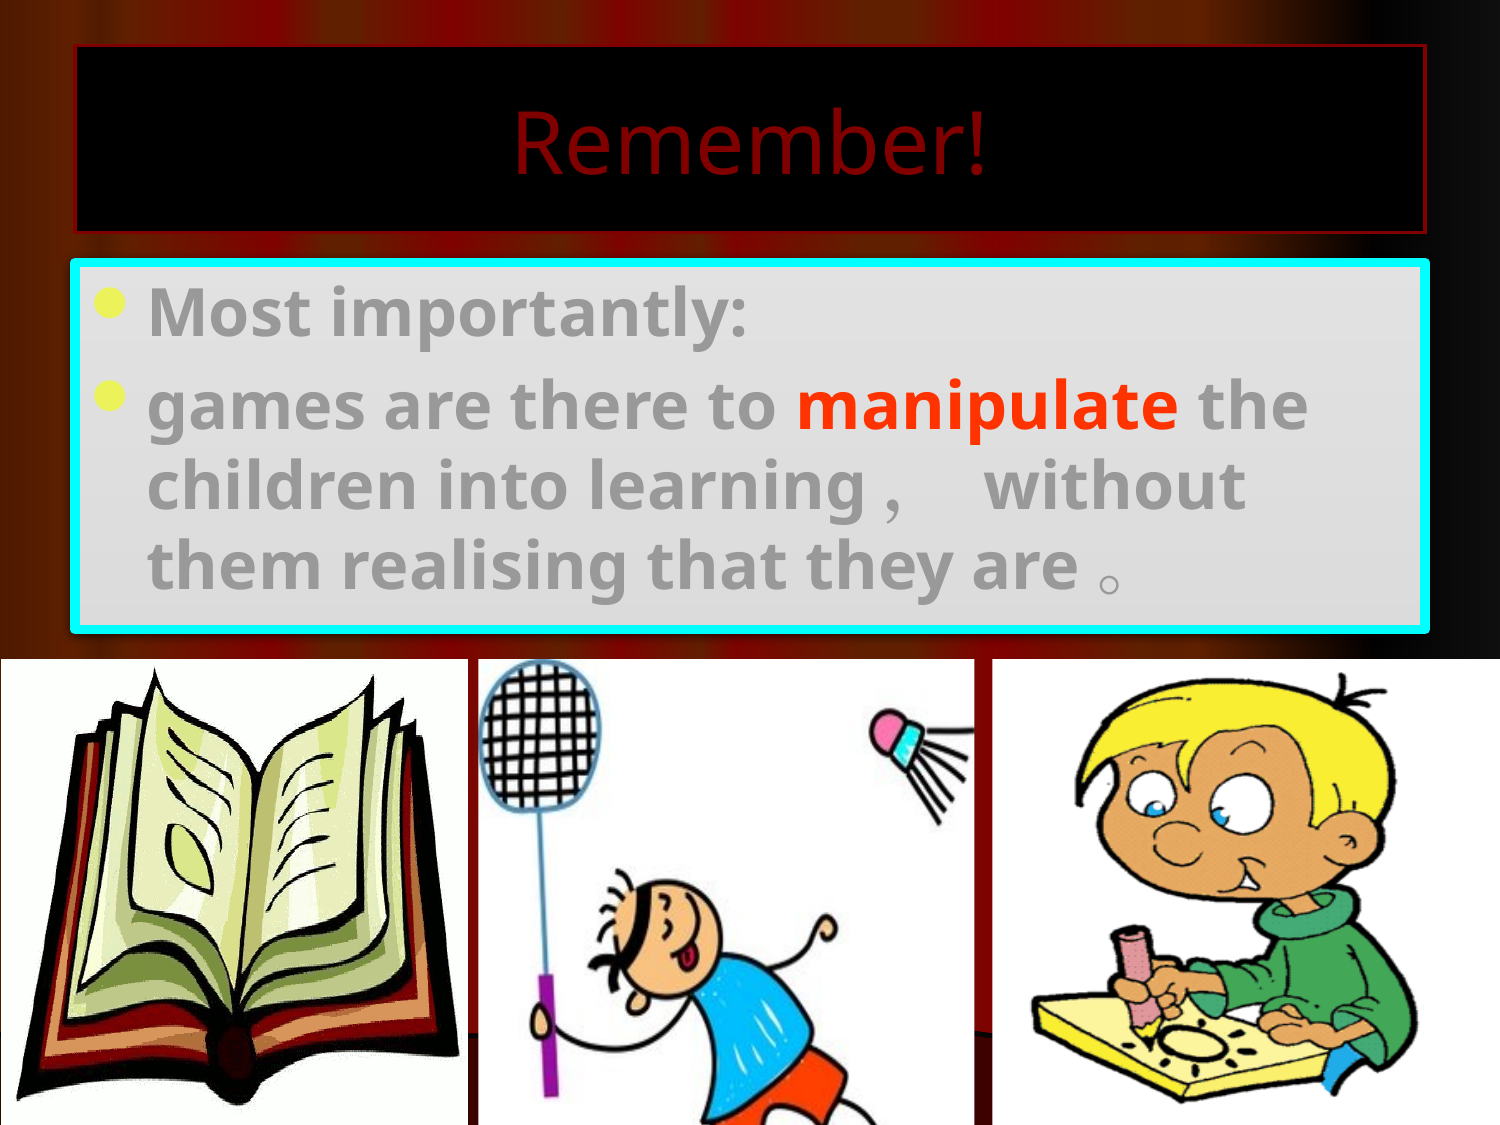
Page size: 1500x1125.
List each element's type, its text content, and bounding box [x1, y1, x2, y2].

list Most importantly: games are there to manipulate the children into learning， without them realising that they are。 [74, 262, 1426, 630]
picture [1, 659, 468, 1125]
picture [992, 659, 1500, 1125]
title Remember! [73, 44, 1427, 234]
picture [478, 659, 975, 1125]
